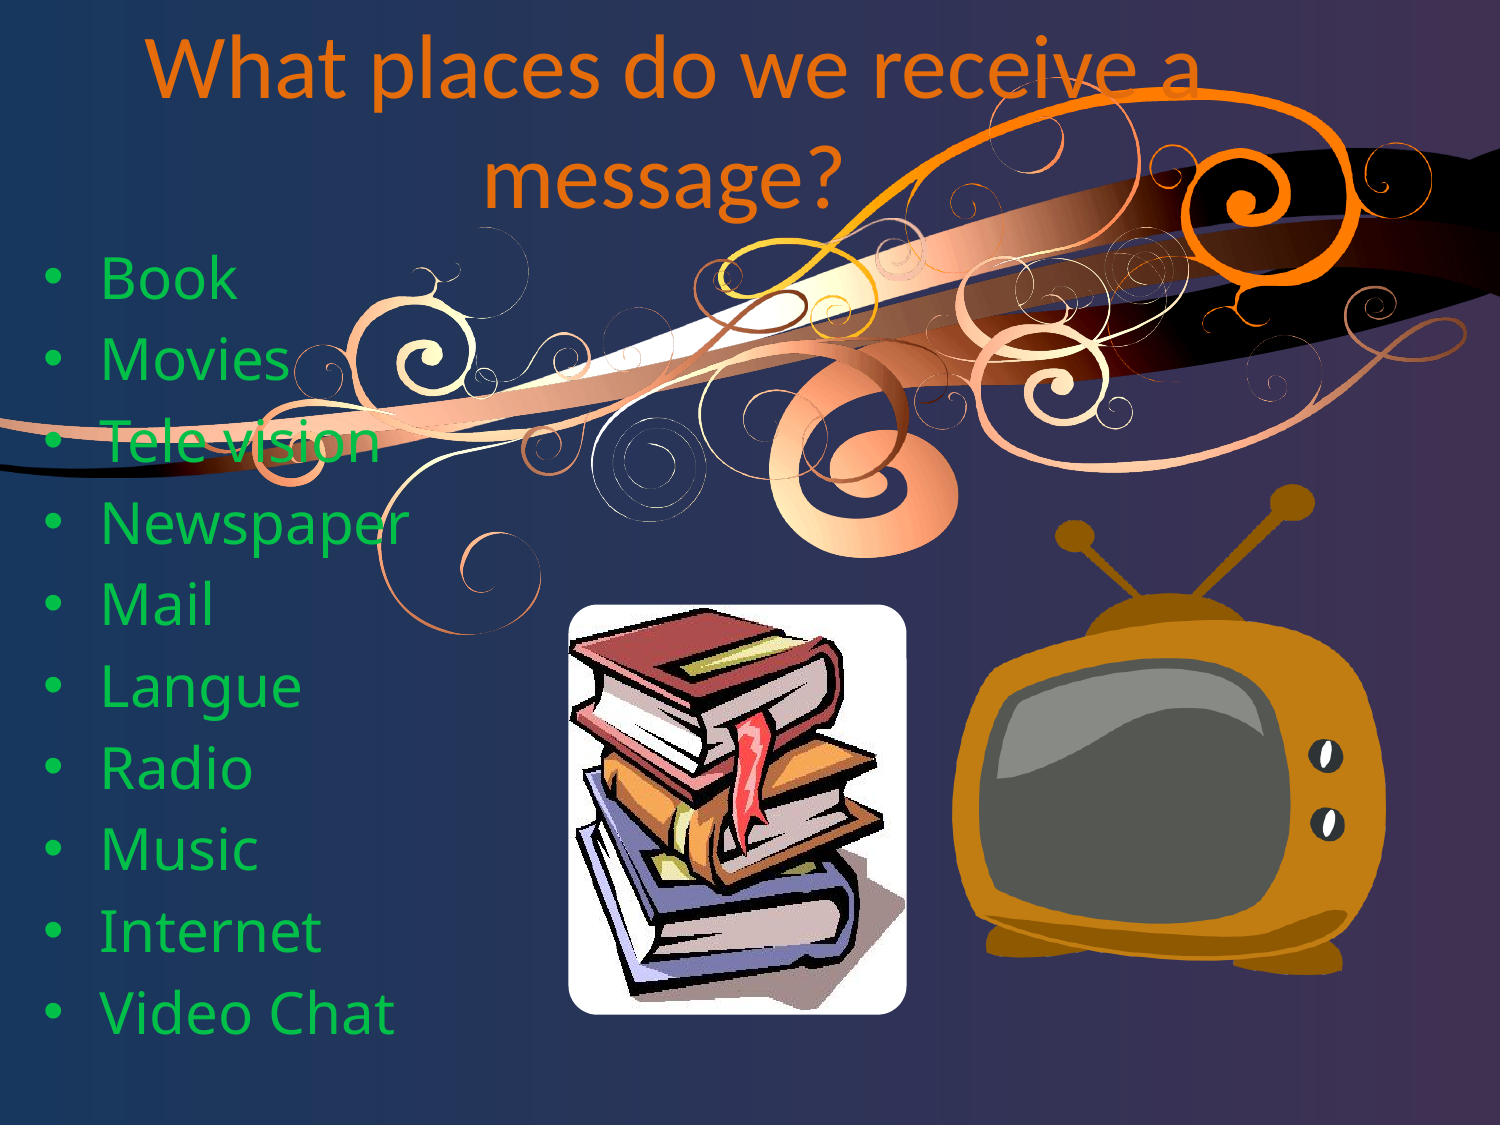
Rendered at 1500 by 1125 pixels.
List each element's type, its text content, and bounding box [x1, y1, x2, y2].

title What places do we receive a message? [0, 0, 1350, 188]
list Book Movies Tele vision Newspaper Mail Langue Radio Music Internet Video Chat [28, 233, 692, 976]
picture [952, 484, 1386, 976]
picture [568, 604, 907, 1015]
